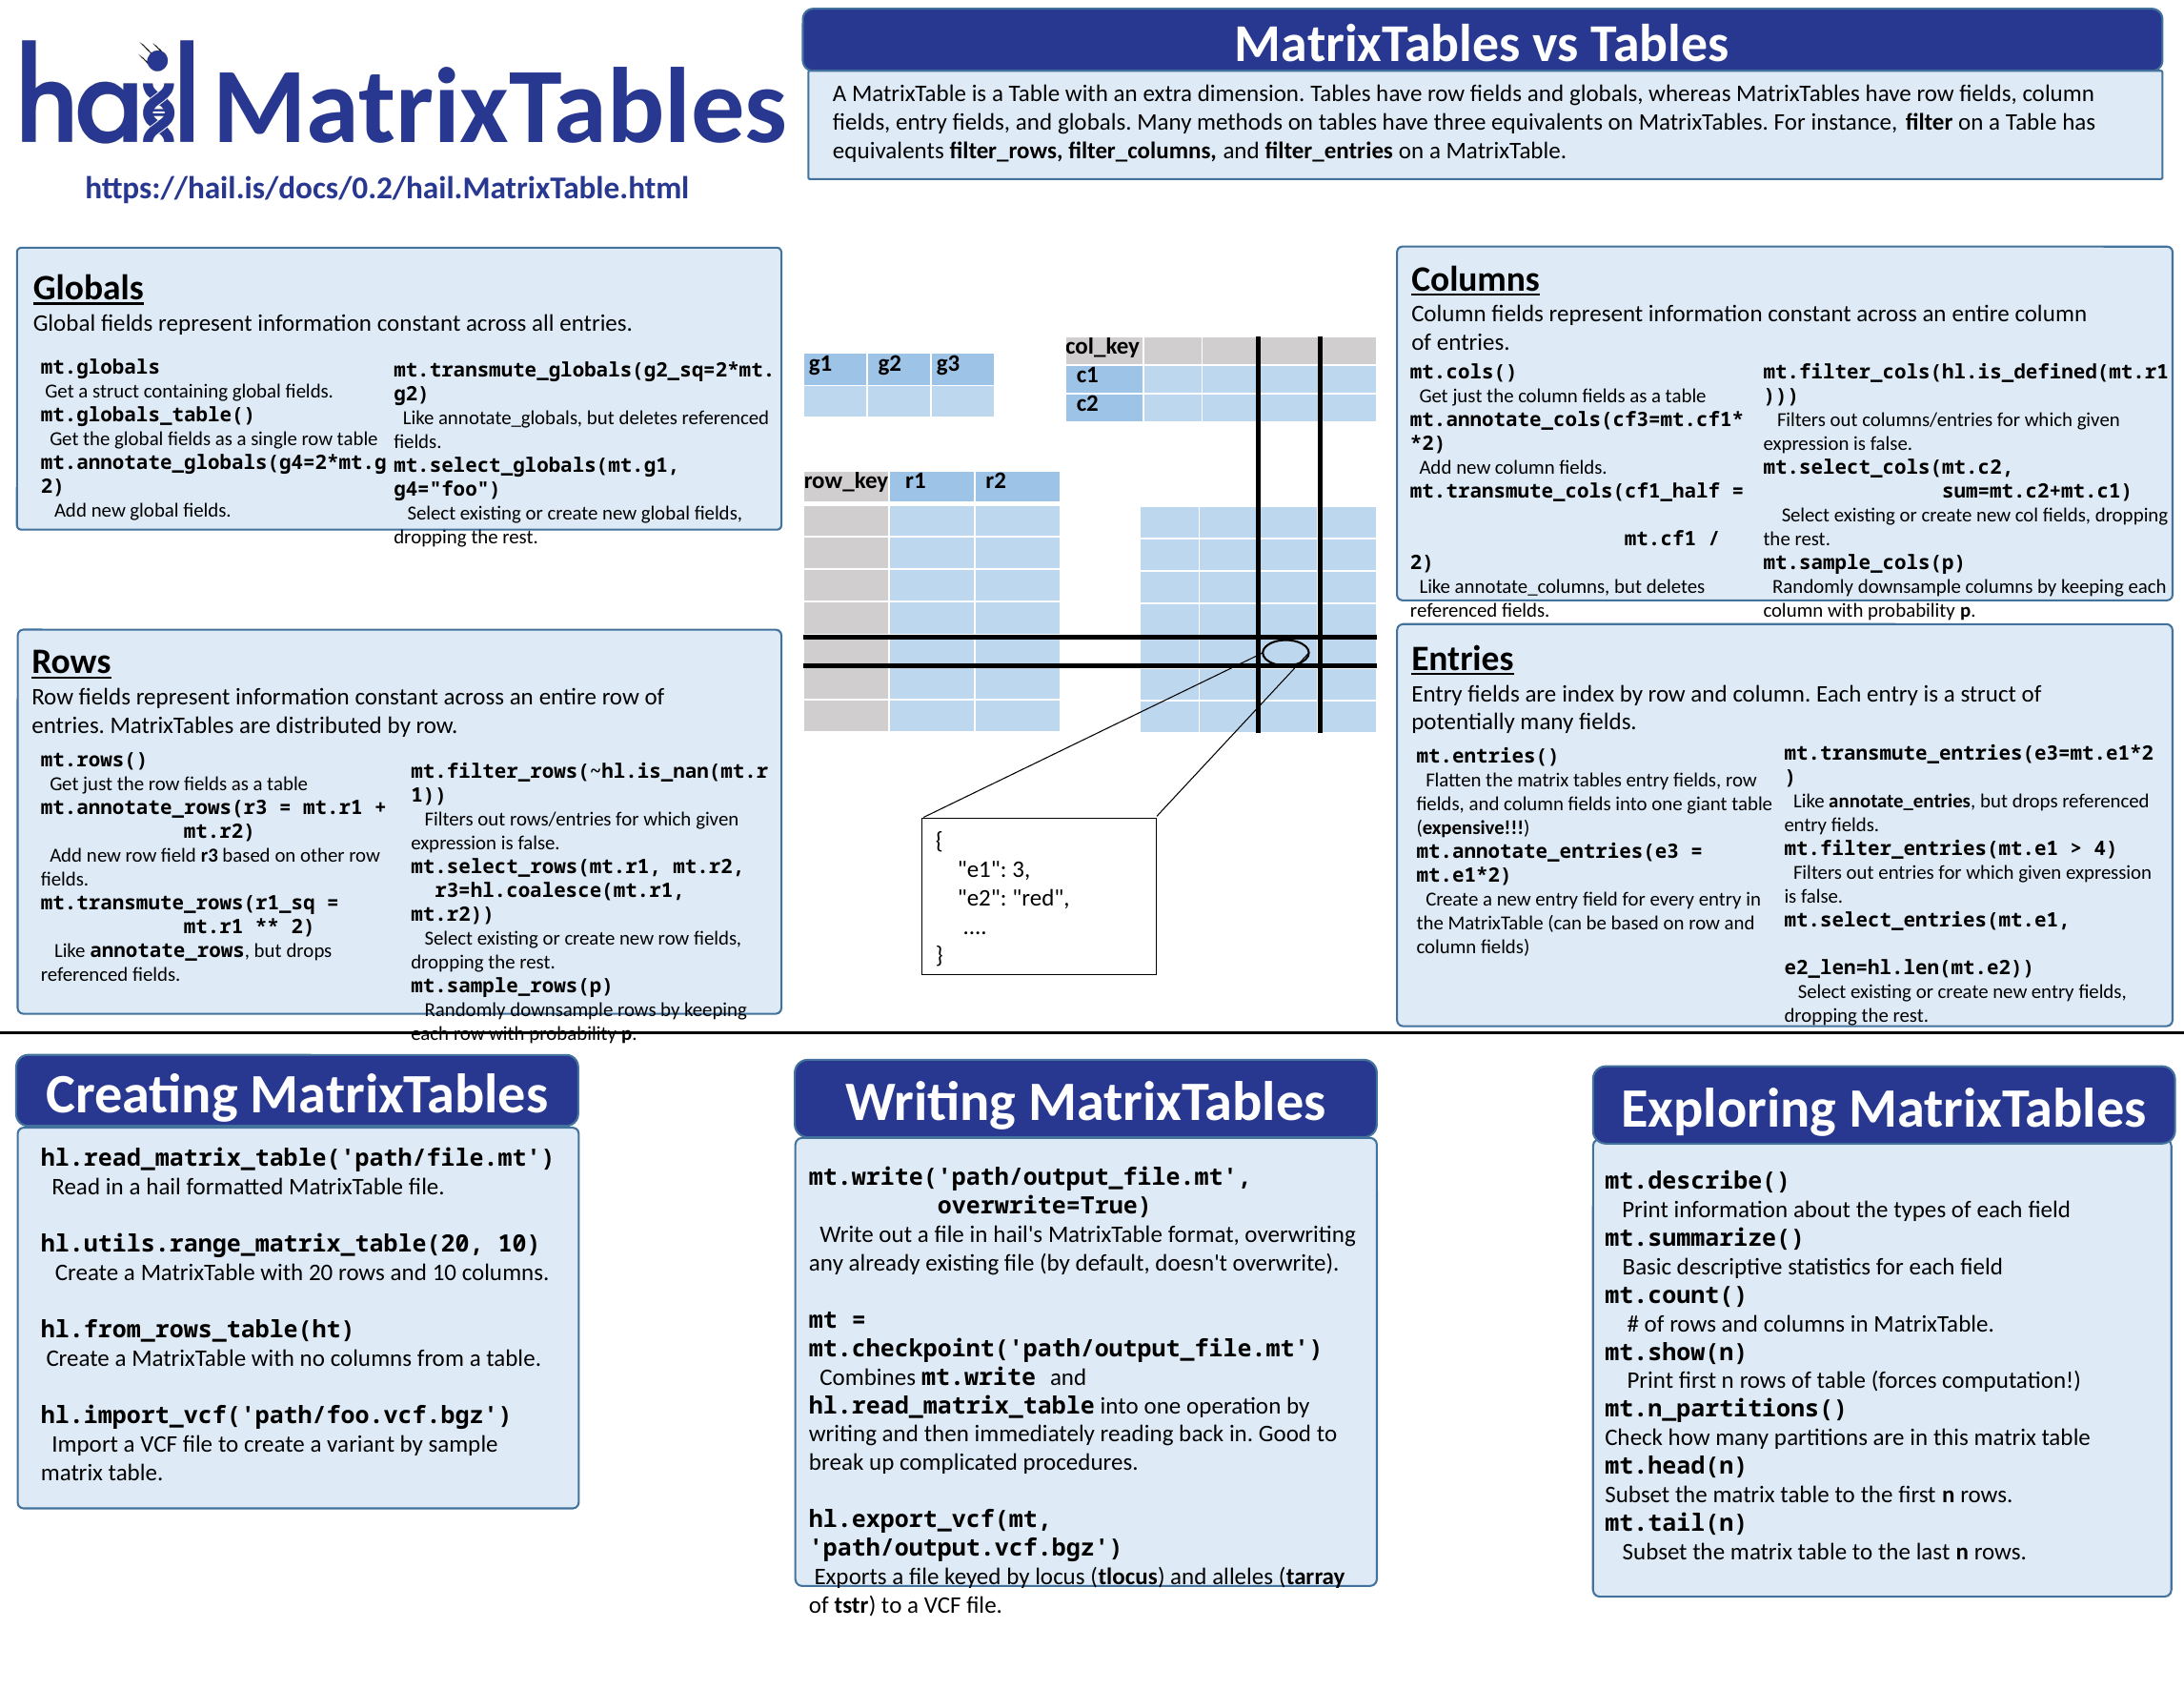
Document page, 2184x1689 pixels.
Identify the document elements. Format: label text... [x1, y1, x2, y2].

text_box mt.transmute_globals(g2_sq=2*mt.g2) Like annotate_globals, but deletes referenced fields. mt.select_globals(mt.g1, g4="foo") Select existing or create new global fields, dropping the rest. [379, 350, 797, 555]
text_box mt.rows() Get just the row fields as a table mt.annotate_rows(r3 = mt.r1 + mt.r2) Add new row field r3 based on other row fields. mt.transmute_rows(r1_sq = mt.r1 ** 2) Like annotate_rows, but drops referenced fields. [27, 745, 401, 992]
text_box [2122, 628, 2174, 1025]
table_cell [1261, 572, 1317, 602]
table_cell [976, 506, 1060, 536]
table_cell [1261, 366, 1318, 393]
table_cell [1144, 366, 1202, 393]
table_cell [1203, 395, 1256, 421]
table_cell [1203, 366, 1256, 393]
table_cell [1200, 604, 1256, 635]
table_cell [1297, 640, 1317, 663]
table_cell [804, 538, 888, 568]
table_cell [1200, 572, 1256, 602]
table_cell [804, 640, 888, 663]
text_box hl.read_matrix_table('path/file.mt') Read in a hail formatted MatrixTable file. hl.utils.range_matrix_table(20, 10) Create a MatrixTable with 20 rows and 10 columns. hl.from_rows_table(ht) Create a MatrixTable with no columns from a table. hl.import_vcf('path/foo.vcf.bgz') Import a VCF file to create a variant by sample matrix table. [27, 1135, 576, 1493]
text_box MatrixTables [198, 28, 803, 172]
table_cell [1323, 366, 1376, 393]
text_box Writing MatrixTables [794, 1058, 1378, 1139]
text_box [16, 633, 396, 1015]
table_cell [804, 602, 888, 634]
table_cell [1323, 395, 1376, 421]
table_cell [804, 701, 888, 731]
table_cell [1323, 640, 1376, 663]
table_header g3 [932, 354, 994, 385]
table_cell [804, 506, 888, 536]
table_cell [804, 570, 888, 600]
text_box MatrixTables vs Tables [801, 8, 2164, 71]
text_box A MatrixTable is a Table with an extra dimension. Tables have row fields and globals, whereas MatrixTables have row fields, column fields, entry fields, and globals. Many methods on tables have three equivalents on MatrixTables. For instance, filter on a Table has equivalents filter_rows, filter_columns, and filter_entries on a MatrixTable. [819, 71, 2138, 171]
table_cell [1141, 539, 1199, 570]
text_box [1262, 639, 1310, 656]
table_cell [1309, 669, 1317, 700]
text_box mt.transmute_entries(e3=mt.e1*2) Like annotate_entries, but drops referenced entry fields. mt.filter_entries(mt.e1 > 4) Filters out entries for which given expression is false. mt.select_entries(mt.e1, e2_len=hl.len(mt.e2)) Select existing or create new entry fields, dropping the rest. [1769, 733, 2173, 1031]
text_box [16, 1127, 580, 1510]
table_cell [890, 701, 923, 731]
table_cell [1323, 702, 1376, 732]
table_cell [1323, 539, 1376, 570]
table_header [1261, 507, 1317, 538]
table_cell [932, 386, 994, 417]
text_box [1591, 1140, 2173, 1158]
text_box { "e1": 3, "e2": "red", .... } [921, 818, 1157, 975]
table_cell [890, 570, 974, 600]
text_box mt.entries() Flatten the matrix tables entry fields, row fields, and column fields into one giant table (expensive!!!) mt.annotate_entries(e3 = mt.e1*2) Create a new entry field for every entry in the MatrixTable (can be based on row and column fields) [1402, 743, 1769, 965]
table_header r1 [890, 472, 974, 501]
table_cell [976, 602, 1060, 634]
table_cell [804, 668, 888, 699]
table_header [1261, 337, 1318, 364]
table_cell [1141, 572, 1199, 602]
table_header [1141, 507, 1199, 538]
text_box mt.filter_rows(~hl.is_nan(mt.r1)) Filters out rows/entries for which given expression is false. mt.select_rows(mt.r1, mt.r2, r3=hl.coalesce(mt.r1, mt.r2)) Select existing or create new row fields, dropping the rest. mt.sample_rows(p) Randomly downsample rows by keeping each row with probability p. [396, 751, 788, 1031]
table_cell [1200, 539, 1256, 570]
table_cell [1309, 702, 1317, 732]
table_header g1 [804, 354, 866, 385]
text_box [1156, 652, 1309, 817]
table_header [1200, 507, 1256, 538]
table_cell [976, 640, 1060, 652]
text_box Exploring MatrixTables [1591, 1065, 2176, 1145]
table_cell [890, 668, 923, 699]
table_cell [1261, 640, 1275, 652]
text_box [1396, 245, 2174, 352]
table_header [1323, 507, 1376, 538]
table_header col_key [1066, 337, 1143, 364]
table_cell [1261, 604, 1317, 635]
text_box [807, 70, 2164, 180]
text_box Rows Row fields represent information constant across an entire row of entries. MatrixTables are distributed by row. [17, 631, 705, 745]
table_cell [1323, 669, 1376, 700]
table_header g2 [868, 354, 930, 385]
table_cell [1323, 572, 1376, 602]
text_box Entries Entry fields are index by row and column. Each entry is a struct of potentially many fields. [1397, 627, 2122, 743]
table_cell [868, 386, 930, 417]
table_cell [890, 602, 974, 634]
picture [22, 40, 193, 144]
text_box mt.write('path/output_file.mt', overwrite=True) Write out a file in hail's MatrixTable format, overwriting any already existing file (by default, doesn't overwrite). mt = mt.checkpoint('path/output_file.mt') Combines mt.write and hl.read_matrix_table into one operation by writing and then immediately reading back in. Good to break up complicated procedures. hl.export_vcf(mt, 'path/output.vcf.bgz') Exports a file keyed by locus (tlocus) and alleles (tarray of tstr) to a VCF file. [795, 1154, 1377, 1625]
table_cell [1261, 395, 1318, 421]
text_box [923, 652, 1264, 818]
table_cell [890, 538, 974, 568]
text_box [1396, 628, 1769, 1028]
table_cell [1144, 395, 1202, 421]
text_box mt.cols() Get just the column fields as a table mt.annotate_cols(cf3=mt.cf1**2) Add new column fields. mt.transmute_cols(cf1_half = mt.cf1 / 2) Like annotate_columns, but deletes referenced fields. [1396, 351, 1749, 628]
table_cell c2 [1066, 395, 1143, 421]
text_box [15, 246, 783, 531]
table_cell [1200, 640, 1256, 652]
table_cell [1261, 539, 1317, 570]
text_box mt.filter_cols(hl.is_defined(mt.r1))) Filters out columns/entries for which given expression is false. mt.select_cols(mt.c2, sum=mt.c2+mt.c1) Select existing or create new col fields, dropping the rest. mt.sample_cols(p) Randomly downsample columns by keeping each column with probability p. [1749, 352, 2183, 628]
table_header r2 [976, 472, 1060, 501]
text_box mt.describe() Print information about the types of each field mt.summarize() Basic descriptive statistics for each field mt.count() # of rows and columns in MatrixTable. mt.show(n) Print first n rows of table (forces computation!) mt.n_partitions() Check how many partitions are in this matrix table mt.head(n) Subset the matrix table to the first n rows. mt.tail(n) Subset the matrix table to the last n rows. [1590, 1158, 2174, 1600]
table_cell [890, 640, 974, 663]
text_box Creating MatrixTables [14, 1053, 579, 1128]
text_box mt.filter_rows(~hl.is_nan(mt.r1)) Filters out rows/entries for which given expression is false. mt.select_rows(mt.r1, mt.r2, r3=hl.coalesce(mt.r1, mt.r2)) Select existing or create new row fields, dropping the rest. mt.sample_rows(p) Randomly downsample rows by keeping each row with probability p. [396, 1034, 788, 1051]
table_cell [976, 570, 1060, 600]
table_header [1203, 337, 1256, 364]
table_cell [1323, 604, 1376, 635]
text_box Columns Column fields represent information constant across an entire column of entries. [1397, 248, 2122, 363]
table_cell [1141, 604, 1199, 635]
text_box https://hail.is/docs/0.2/hail.MatrixTable.html [50, 159, 726, 213]
text_box [794, 1137, 1379, 1583]
text_box Globals Global fields represent information constant across all entries. [19, 256, 744, 343]
table_cell [804, 386, 866, 417]
table_cell c1 [1066, 366, 1143, 393]
table_cell [890, 506, 974, 536]
table_header [1144, 337, 1202, 364]
table_cell [976, 538, 1060, 568]
table_cell [1141, 640, 1199, 652]
text_box mt.globals Get a struct containing global fields. mt.globals_table() Get the global fields as a single row table mt.annotate_globals(g4=2*mt.g2) Add new global fields. [27, 347, 408, 528]
text_box [18, 628, 783, 751]
table_header row_key [804, 472, 888, 501]
table_header [1323, 337, 1376, 364]
